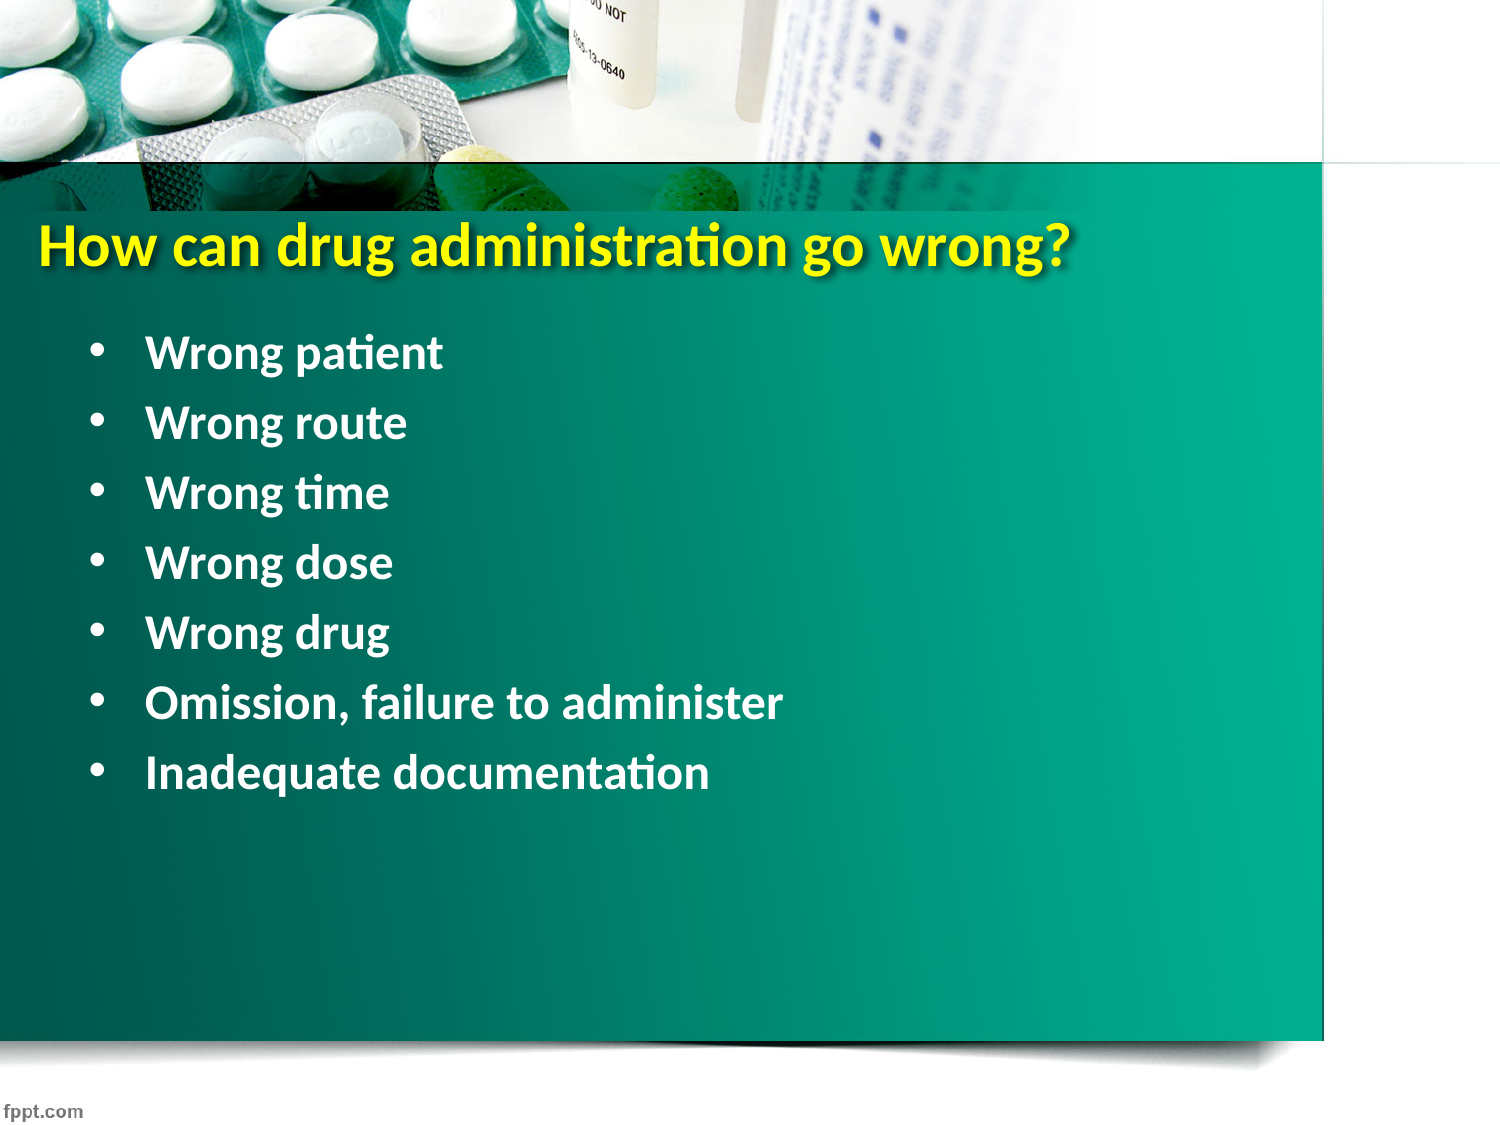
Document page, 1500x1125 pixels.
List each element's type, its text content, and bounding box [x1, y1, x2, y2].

title How can drug administration go wrong? [23, 86, 1452, 247]
list Wrong patient Wrong route Wrong time Wrong dose Wrong drug Omission, failure to administer Inadequate documentation [73, 311, 1277, 964]
picture [0, 0, 1500, 1125]
